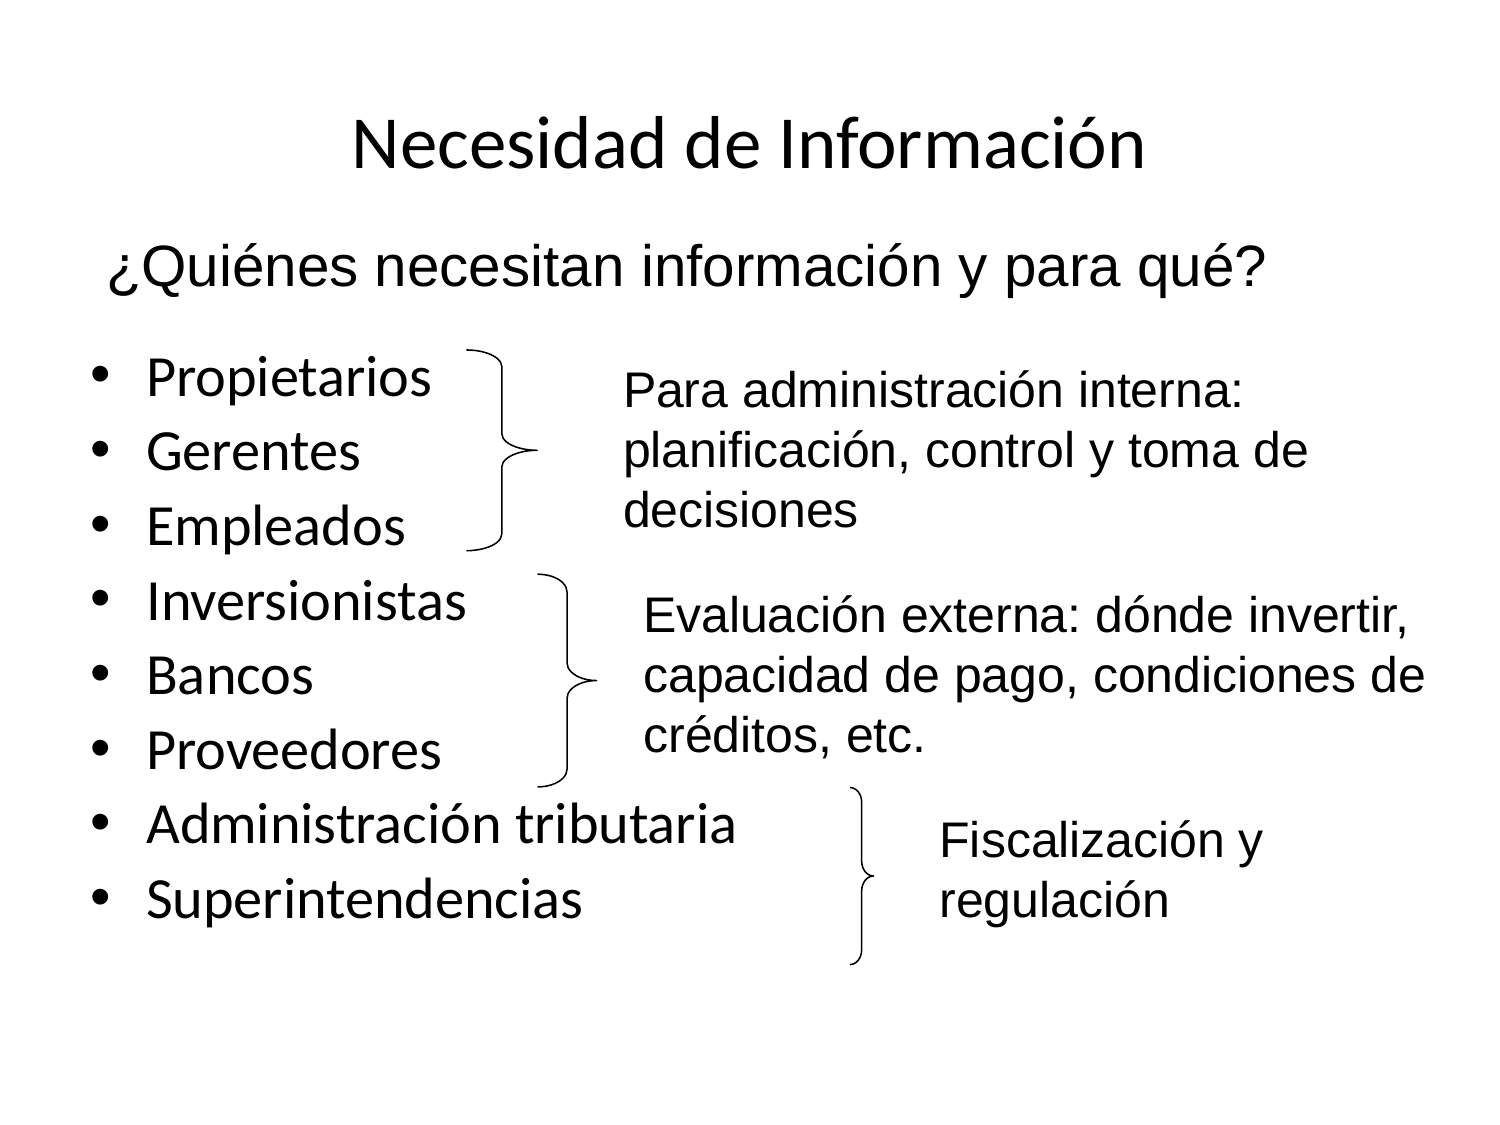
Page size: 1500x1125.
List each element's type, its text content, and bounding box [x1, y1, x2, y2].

text_box Fiscalización y regulación [924, 799, 1342, 935]
text_box [537, 574, 597, 787]
title Necesidad de Información [75, 45, 1425, 233]
text_box [466, 349, 538, 551]
text_box ¿Quiénes necesitan información y para qué? [91, 221, 1284, 306]
text_box Evaluación externa: dónde invertir, capacidad de pago, condiciones de créditos, etc. [628, 574, 1447, 770]
text_box [849, 787, 874, 965]
list Propietarios Gerentes Empleados Inversionistas Bancos Proveedores Administración tributaria Superintendencias [75, 338, 916, 1012]
text_box Para administración interna: planificación, control y toma de decisiones [608, 349, 1447, 545]
